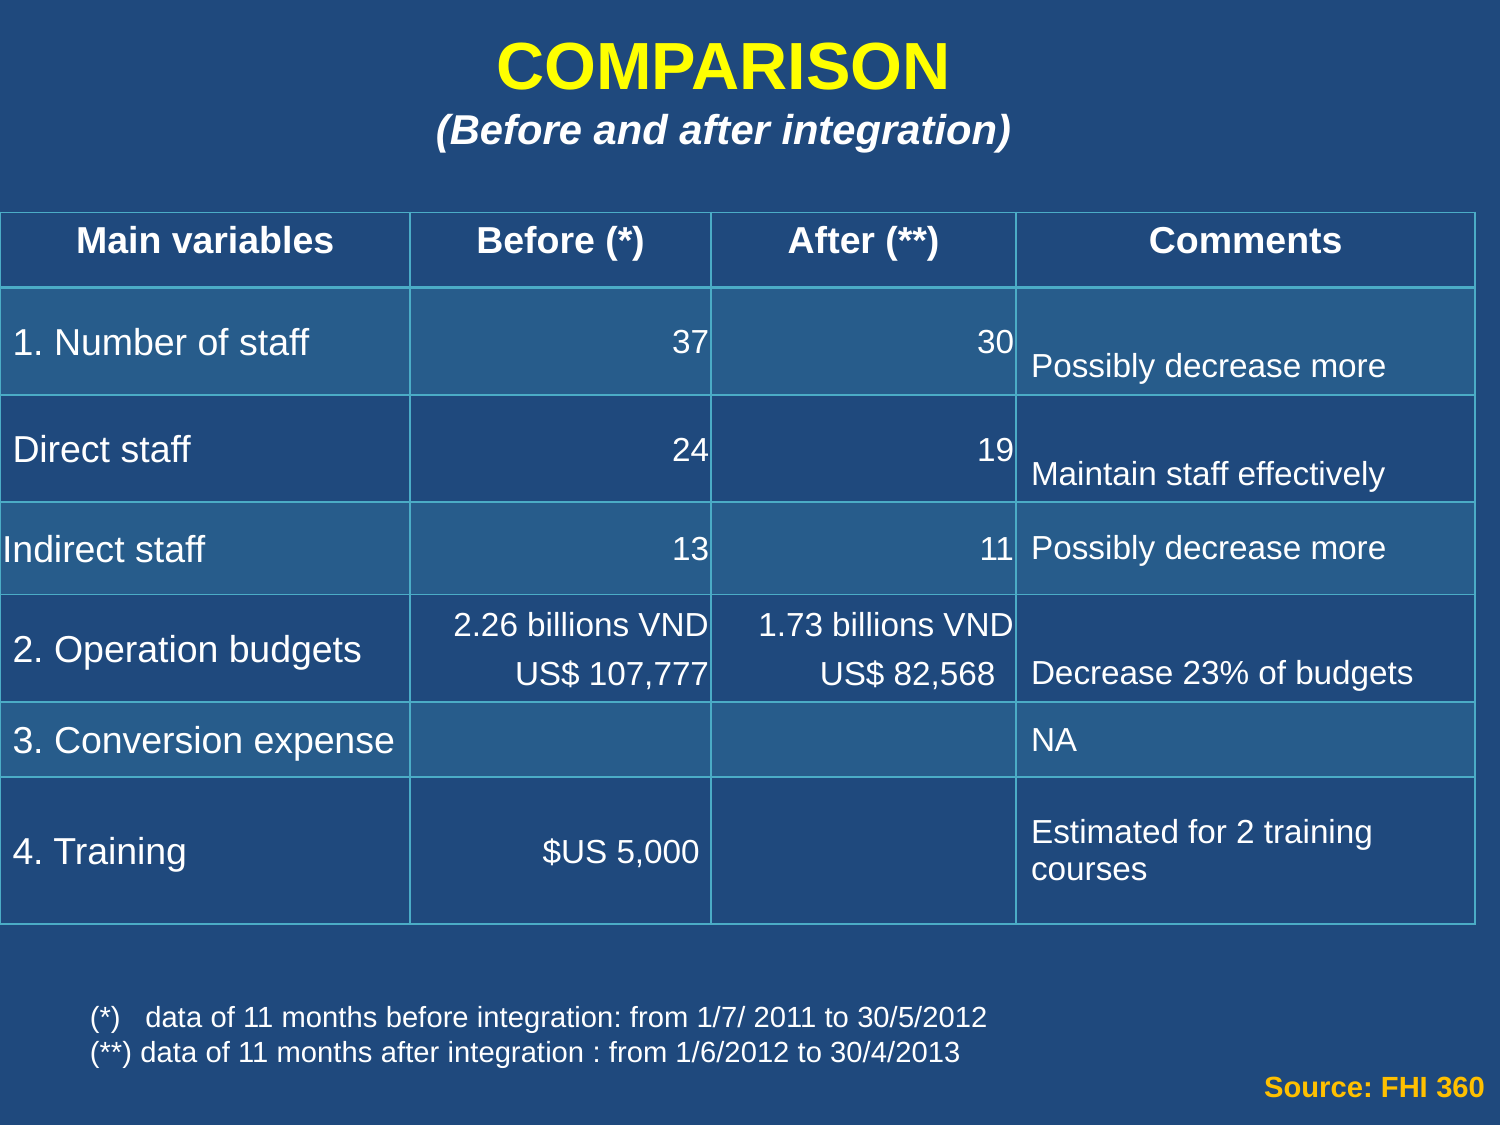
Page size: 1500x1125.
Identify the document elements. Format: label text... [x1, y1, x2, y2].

table_header After (**) [712, 213, 1015, 286]
table_cell [712, 703, 1015, 776]
table_cell Indirect staff [1, 503, 409, 594]
table_cell 4. Training [1, 778, 409, 923]
text_box COMPARISON (Before and after integration) [0, 37, 1448, 138]
table_cell 3. Conversion expense [1, 703, 409, 776]
table_cell Maintain staff effectively [1017, 396, 1474, 501]
table_header Comments [1017, 213, 1474, 286]
table_cell 2. Operation budgets [1, 595, 409, 701]
table_cell Possibly decrease more [1017, 289, 1474, 394]
table_cell Direct staff [1, 396, 409, 501]
table_cell 24 [411, 396, 710, 501]
table_cell 37 [411, 289, 710, 394]
table_cell Possibly decrease more [1017, 503, 1474, 594]
table_cell Decrease 23% of budgets [1017, 595, 1474, 701]
table_cell [712, 778, 1015, 923]
table_cell $US 5,000 [411, 778, 710, 923]
table_cell 1.73 billions VND US$ 82,568 [712, 595, 1015, 701]
table_cell 2.26 billions VND US$ 107,777 [411, 595, 710, 701]
table_cell 13 [411, 503, 710, 594]
table_header Main variables [1, 213, 409, 286]
table_cell [411, 703, 710, 776]
table_cell Estimated for 2 training courses [1017, 778, 1474, 923]
table_cell 1. Number of staff [1, 289, 409, 394]
text_box (*) data of 11 months before integration: from 1/7/ 2011 to 30/5/2012 (**) data of 11 months after integration : from 1/6/2012 to 30/4/2013 Source: FHI 360 [74, 991, 1500, 1111]
table_header Before (*) [411, 213, 710, 286]
table_cell 30 [712, 289, 1015, 394]
table_cell NA [1017, 703, 1474, 776]
table_cell 11 [712, 503, 1015, 594]
table_cell 19 [712, 396, 1015, 501]
